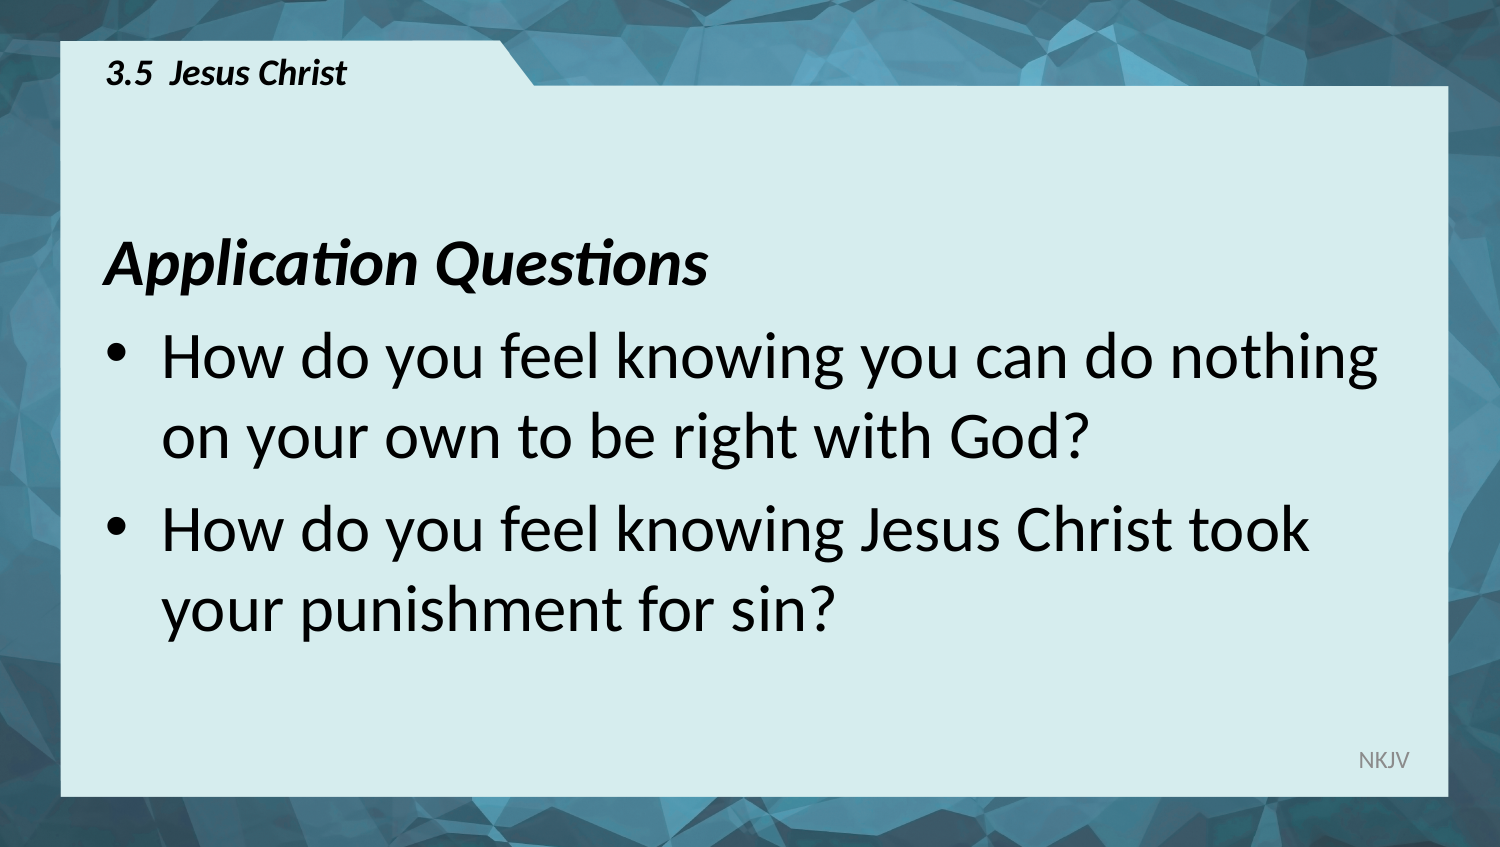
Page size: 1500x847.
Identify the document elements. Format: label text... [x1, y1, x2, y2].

footer NKJV [950, 736, 1425, 782]
title 3.5 Jesus Christ [89, 33, 1420, 108]
list Application Questions How do you feel knowing you can do nothing on your own to be right with God? How do you feel knowing Jesus Christ took your punishment for sin? [89, 141, 1403, 722]
picture [0, 0, 1500, 847]
